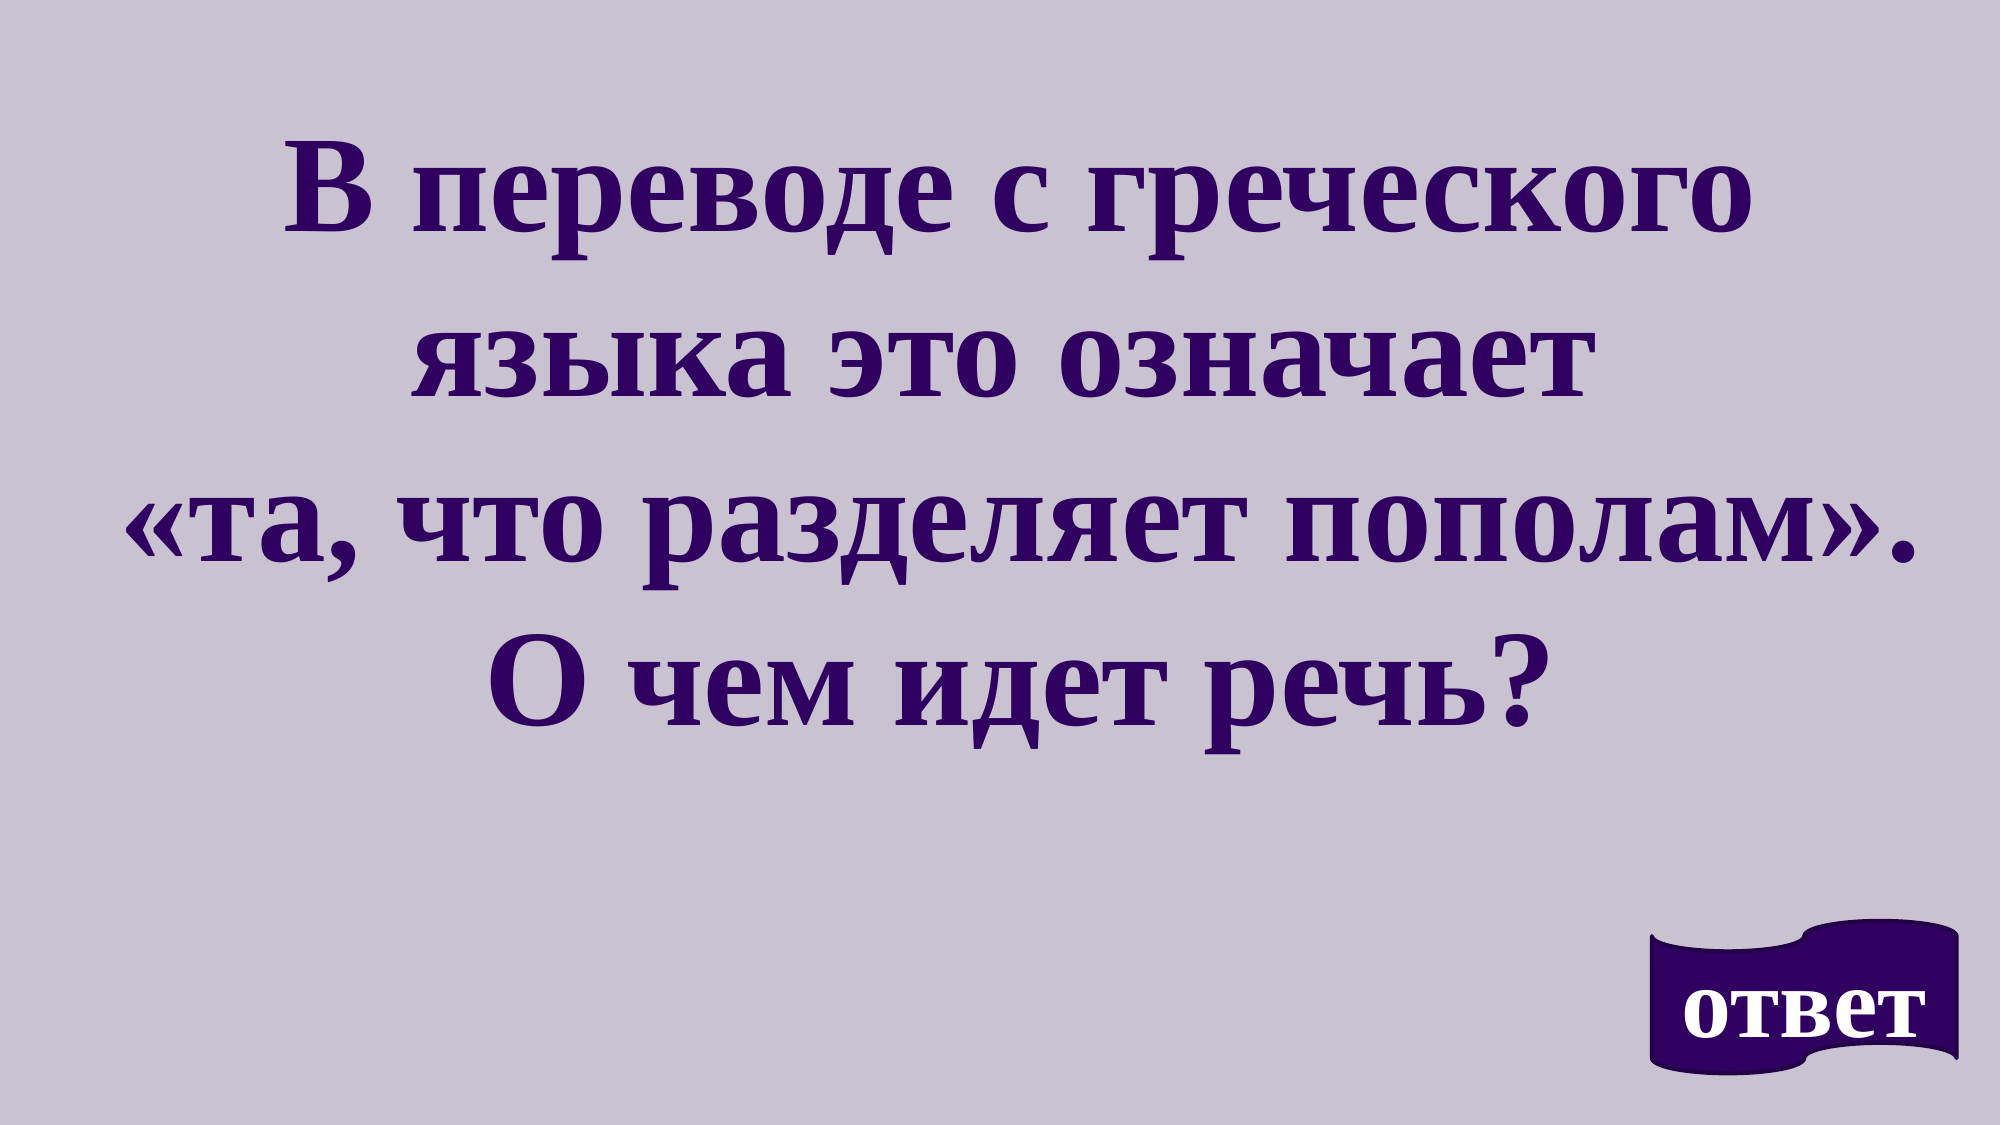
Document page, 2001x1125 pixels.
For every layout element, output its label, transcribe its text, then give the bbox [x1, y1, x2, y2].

text_box ответ [1649, 918, 1959, 1076]
text_box В переводе с греческого языка это означает «та, что разделяет пополам». О чем идет речь? [82, 86, 1960, 761]
